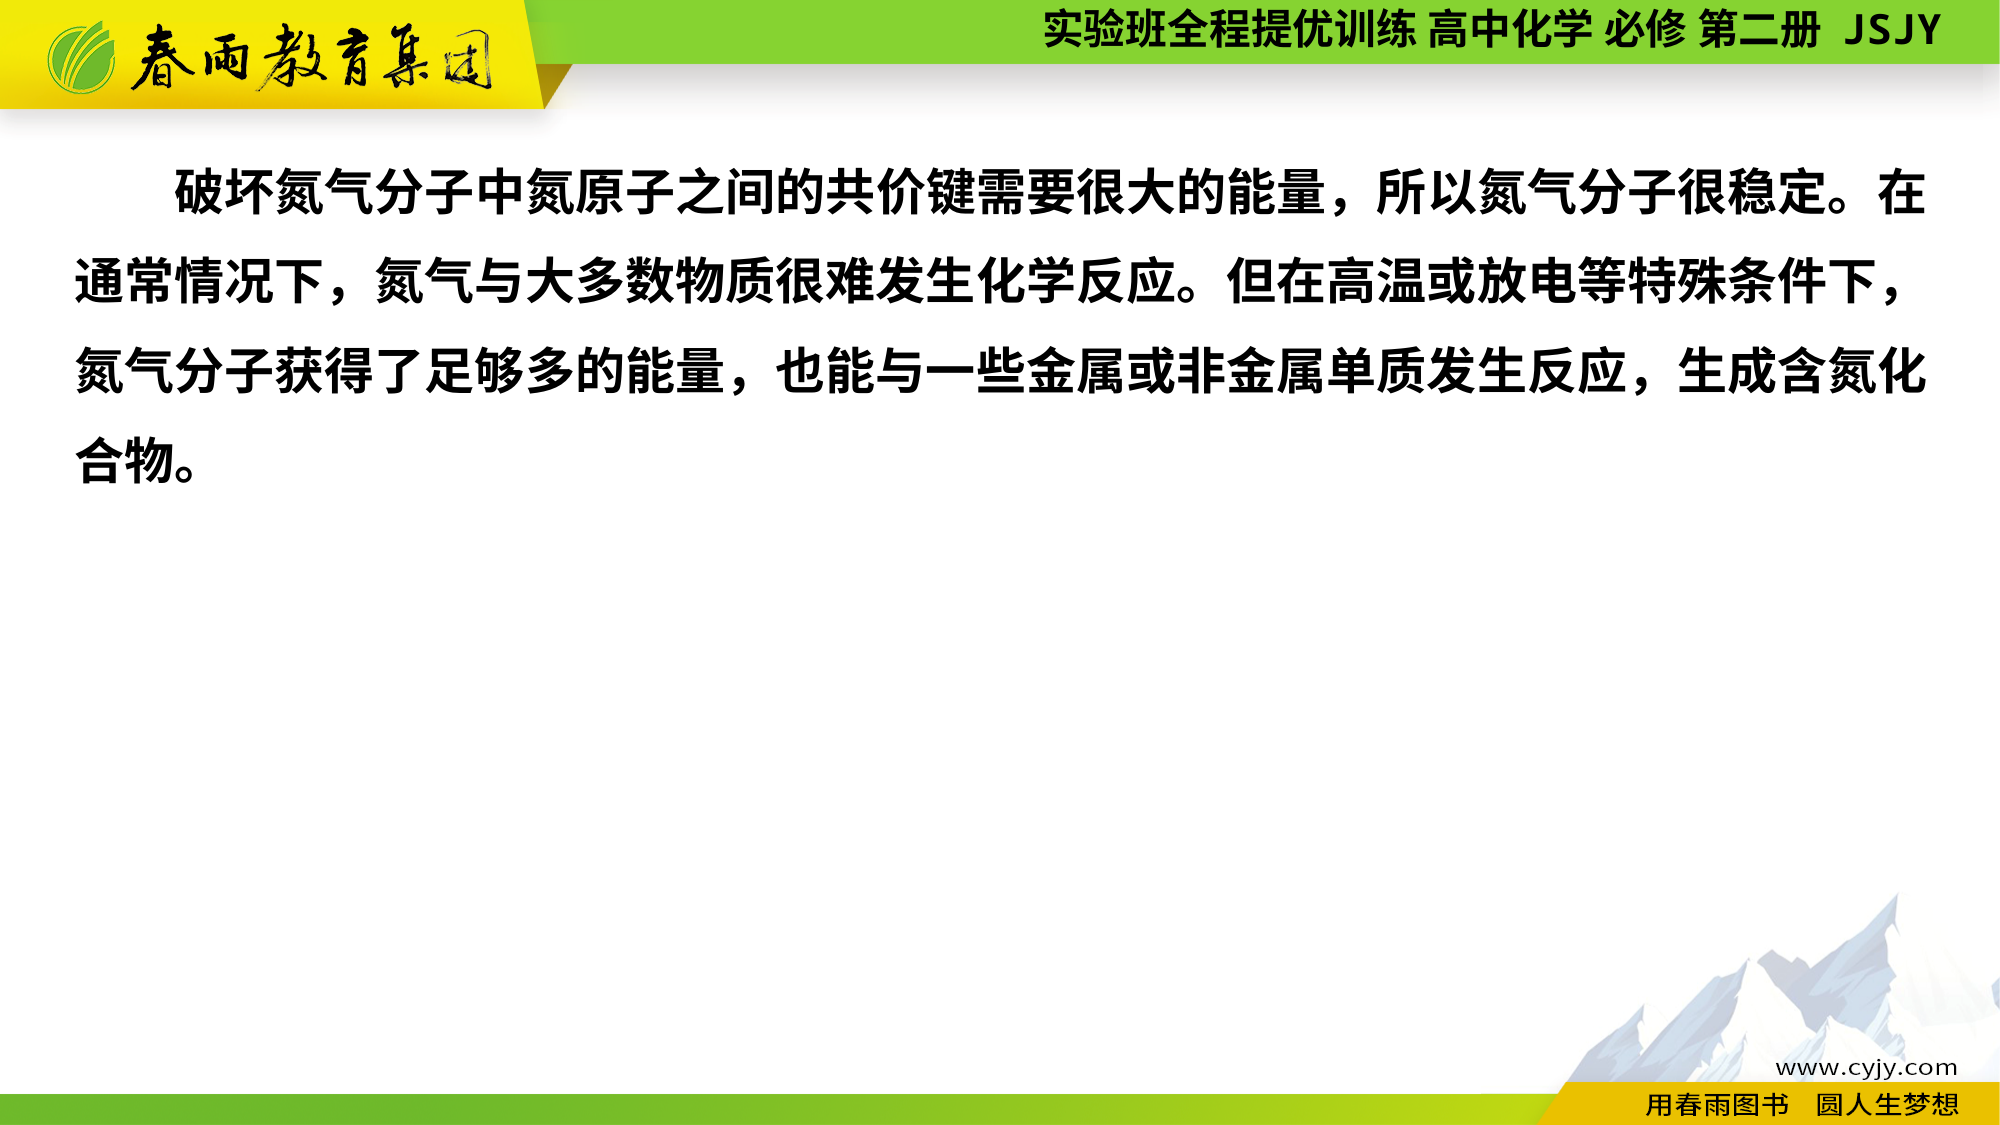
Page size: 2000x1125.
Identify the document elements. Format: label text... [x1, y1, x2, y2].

picture [0, 0, 2000, 1125]
list 破坏氮气分子中氮原子之间的共价键需要很大的能量，所以氮气分子很稳定。在通常情况下，氮气与大多数物质很难发生化学反应。但在高温或放电等特殊条件下，氮气分子获得了足够多的能量，也能与一些金属或非金属单质发生反应，生成含氮化合物。 [59, 122, 1944, 490]
